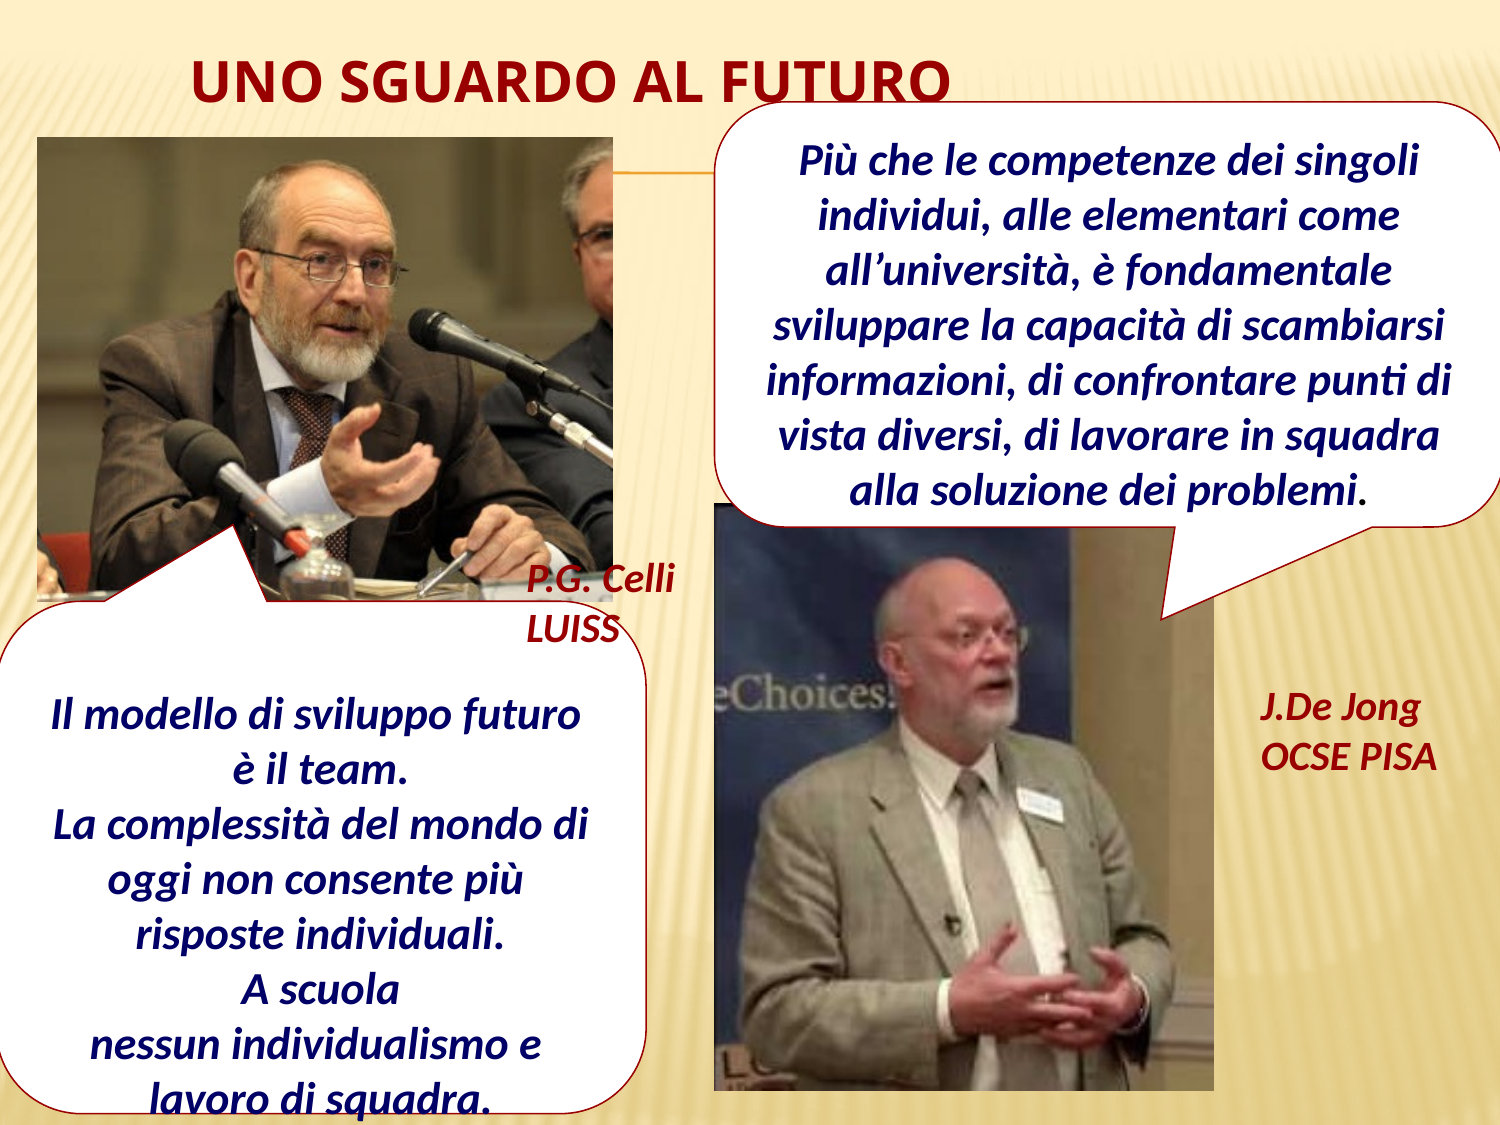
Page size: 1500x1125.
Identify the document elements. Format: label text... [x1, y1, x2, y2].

title UNO SGUARDO AL FUTURO [174, 37, 1395, 122]
picture [714, 503, 1215, 1092]
text_box Il modello di sviluppo futuro è il team. La complessità del mondo di oggi non consente più risposte individuali. A scuola nessun individualismo e lavoro di squadra. [0, 615, 647, 1114]
text_box P.G. Celli LUISS [511, 543, 704, 658]
text_box Più che le competenze dei singoli individui, alle elementari come all’università, è fondamentale sviluppare la capacità di scambiarsi informazioni, di confrontare punti di vista diversi, di lavorare in squadra alla soluzione dei problemi. [714, 101, 1500, 592]
picture [37, 137, 613, 602]
text_box J.De Jong OCSE PISA [1246, 671, 1479, 787]
